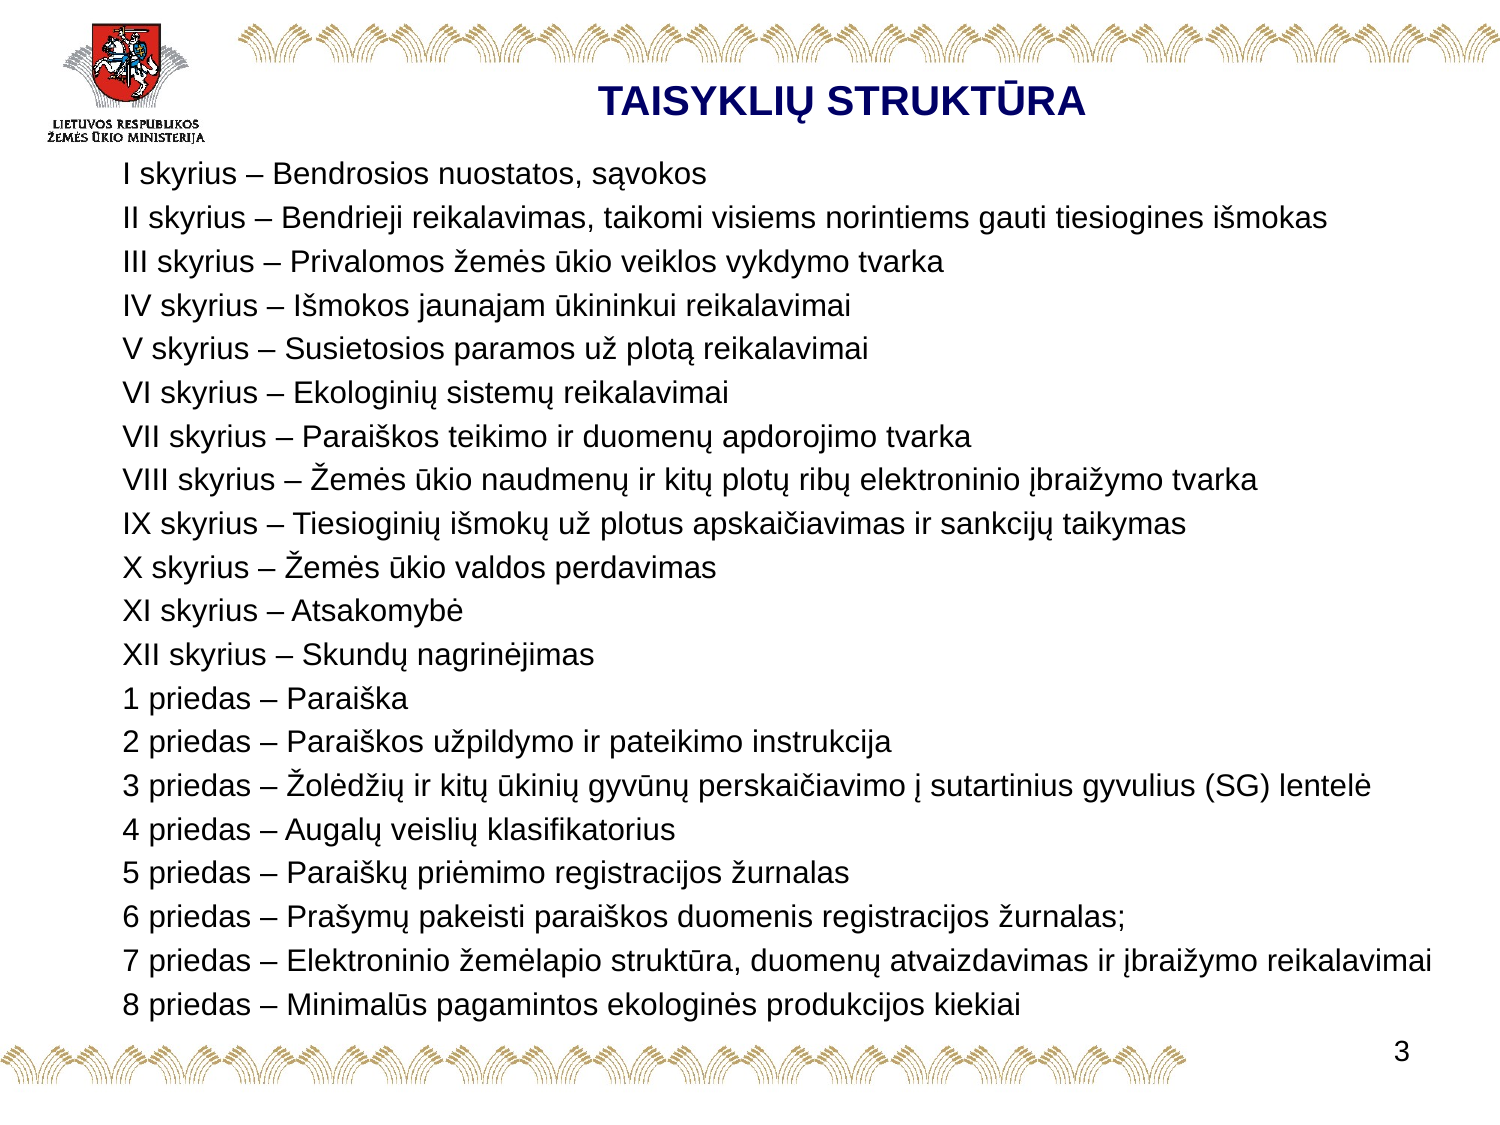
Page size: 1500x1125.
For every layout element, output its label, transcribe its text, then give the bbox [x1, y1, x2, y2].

list I skyrius – Bendrosios nuostatos, sąvokos II skyrius – Bendrieji reikalavimas, taikomi visiems norintiems gauti tiesiogines išmokas III skyrius – Privalomos žemės ūkio veiklos vykdymo tvarka IV skyrius – Išmokos jaunajam ūkininkui reikalavimai V skyrius – Susietosios paramos už plotą reikalavimai VI skyrius – Ekologinių sistemų reikalavimai VII skyrius – Paraiškos teikimo ir duomenų apdorojimo tvarka VIII skyrius – Žemės ūkio naudmenų ir kitų plotų ribų elektroninio įbraižymo tvarka IX skyrius – Tiesioginių išmokų už plotus apskaičiavimas ir sankcijų taikymas X skyrius – Žemės ūkio valdos perdavimas XI skyrius – Atsakomybė XII skyrius – Skundų nagrinėjimas 1 priedas – Paraiška 2 priedas – Paraiškos užpildymo ir pateikimo instrukcija 3 priedas – Žolėdžių ir kitų ūkinių gyvūnų perskaičiavimo į sutartinius gyvulius (SG) lentelė 4 priedas – Augalų veislių klasifikatorius 5 priedas – Paraiškų priėmimo registracijos žurnalas 6 priedas – Prašymų pakeisti paraiškos duomenis registracijos žurnalas; 7 priedas – Elektroninio žemėlapio struktūra, duomenų atvaizdavimas ir įbraižymo reikalavimai 8 priedas – Minimalūs pagamintos ekologinės produkcijos kiekiai [107, 146, 1454, 1053]
text_box TAISYKLIŲ STRUKTŪRA [185, 63, 1500, 136]
text_box 3 [1074, 1024, 1425, 1103]
picture [0, 0, 1500, 1125]
